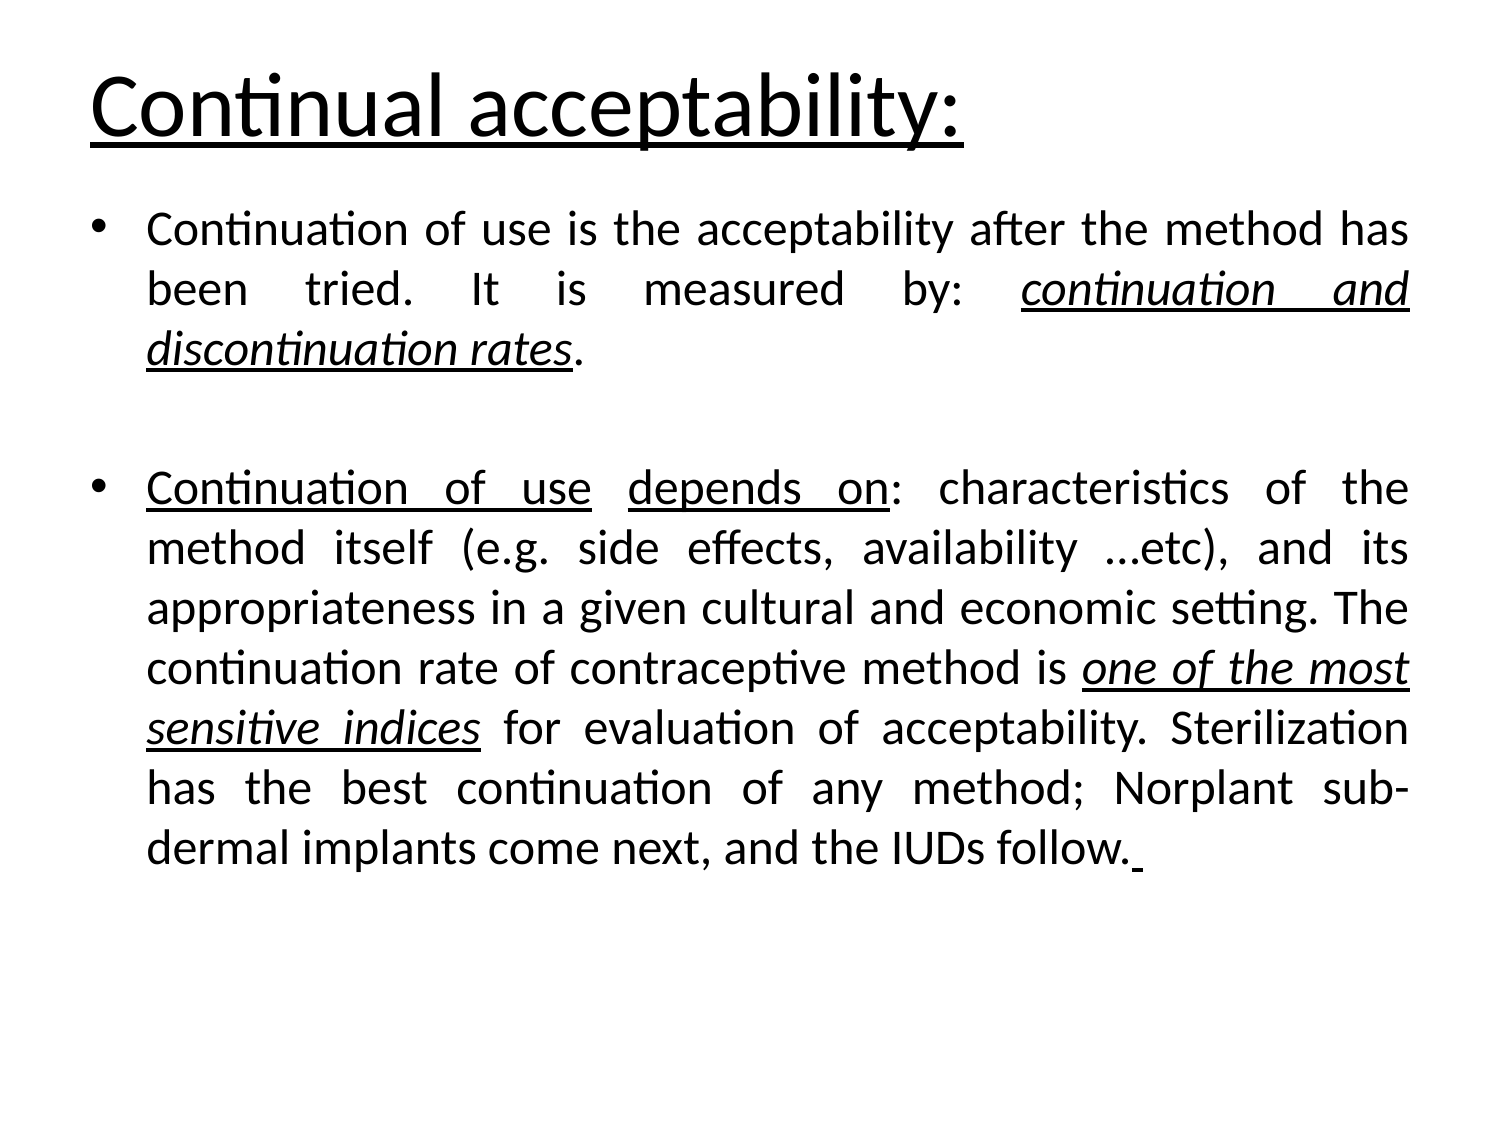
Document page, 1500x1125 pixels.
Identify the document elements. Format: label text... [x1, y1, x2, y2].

title Continual acceptability: [75, 37, 1425, 163]
list Continuation of use is the acceptability after the method has been tried. It is measured by: continuation and discontinuation rates. Continuation of use depends on: characteristics of the method itself (e.g. side effects, availability …etc), and its appropriateness in a given cultural and economic setting. The continuation rate of contraceptive method is one of the most sensitive indices for evaluation of acceptability. Sterilization has the best continuation of any method; Norplant sub-dermal implants come next, and the IUDs follow. [75, 187, 1425, 1000]
